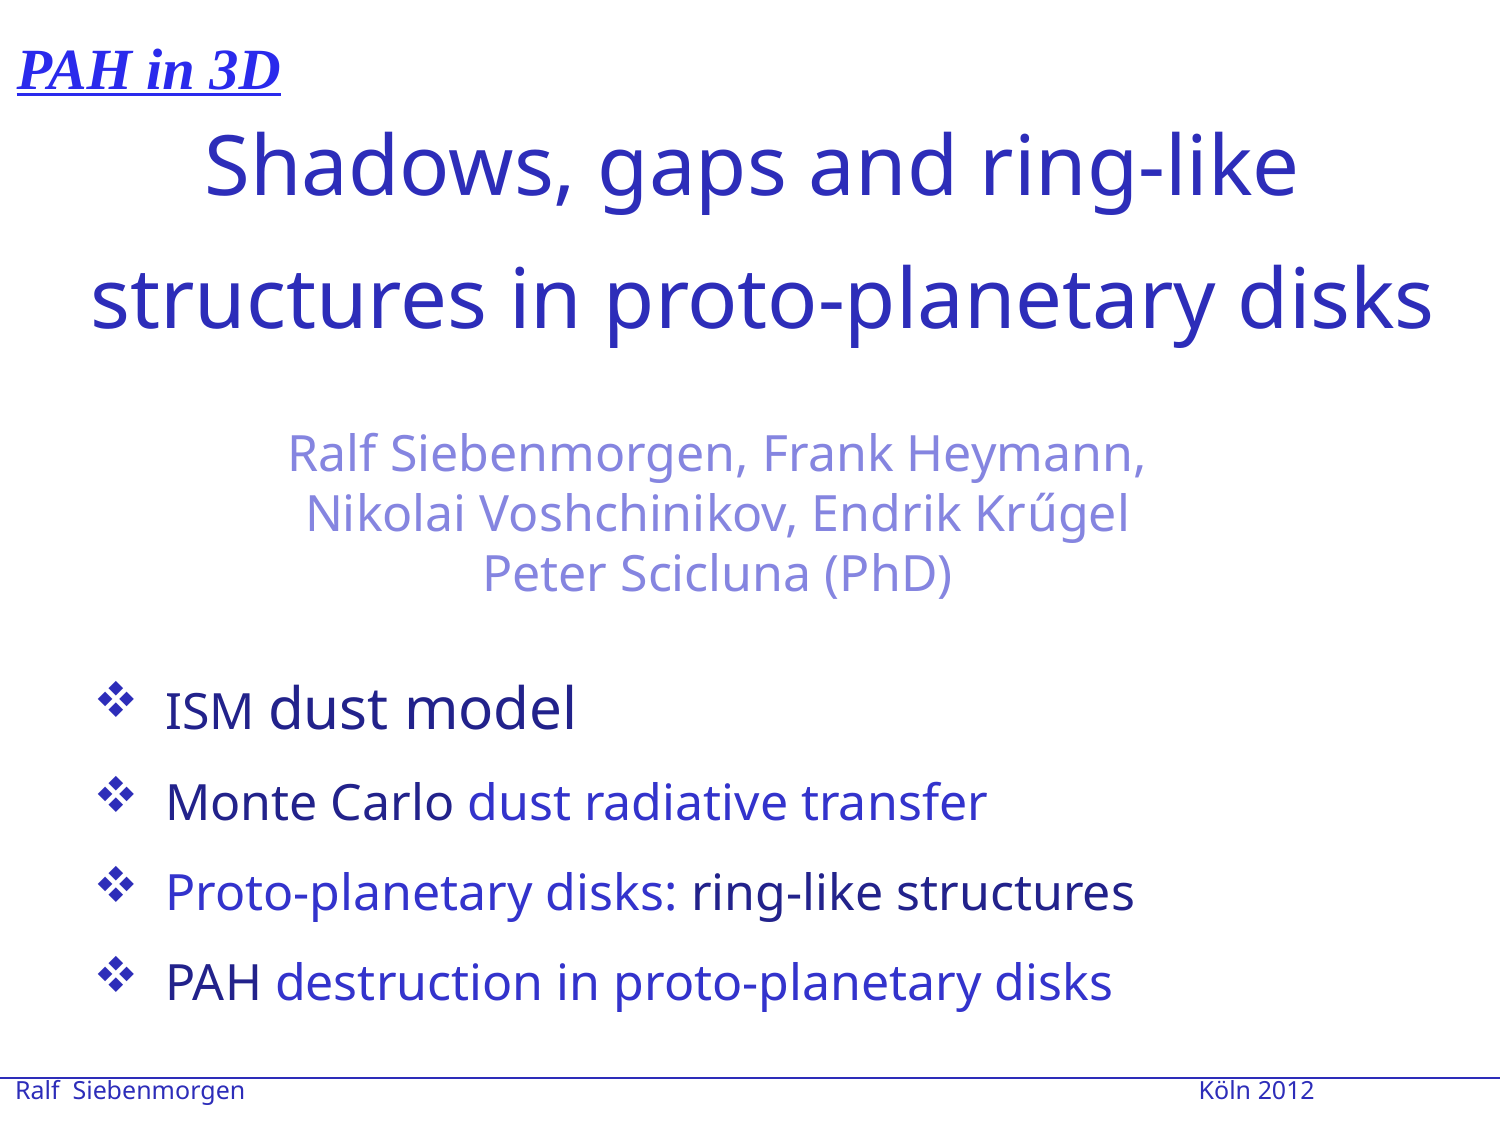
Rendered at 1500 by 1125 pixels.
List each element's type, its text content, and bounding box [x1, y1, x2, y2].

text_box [40, 751, 876, 1066]
text_box Ralf Siebenmorgen, Frank Heymann, Nikolai Voshchinikov, Endrik Krűgel Peter Scicluna (PhD) [0, 414, 1436, 610]
text_box PAH in 3D [1, 0, 296, 109]
text_box ISM dust model Monte Carlo dust radiative transfer Proto-planetary disks: ring-like structures PAH destruction in proto-planetary disks [78, 568, 1500, 1019]
text_box Shadows, gaps and ring-like structures in proto-planetary disks [75, 70, 1452, 353]
